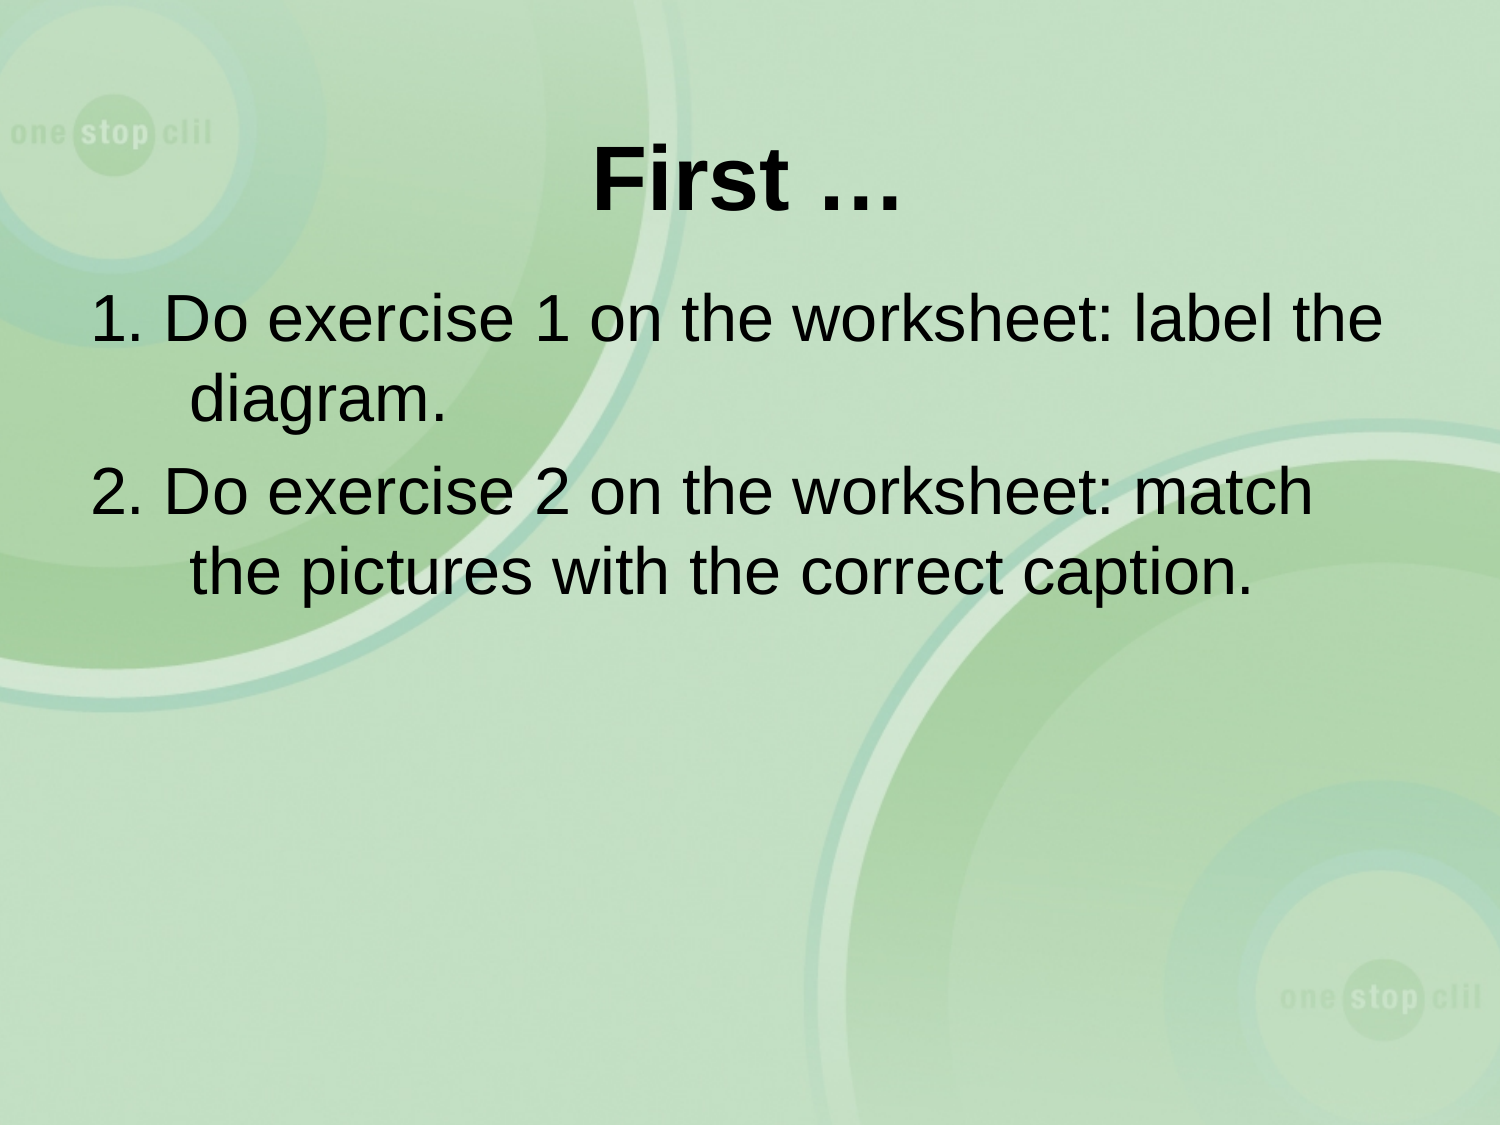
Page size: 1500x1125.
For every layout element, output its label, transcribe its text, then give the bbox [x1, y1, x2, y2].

list 1. Do exercise 1 on the worksheet: label the diagram. 2. Do exercise 2 on the worksheet: match the pictures with the correct caption. [75, 267, 1425, 1010]
picture [0, 0, 1500, 1125]
title First … [75, 79, 1425, 267]
